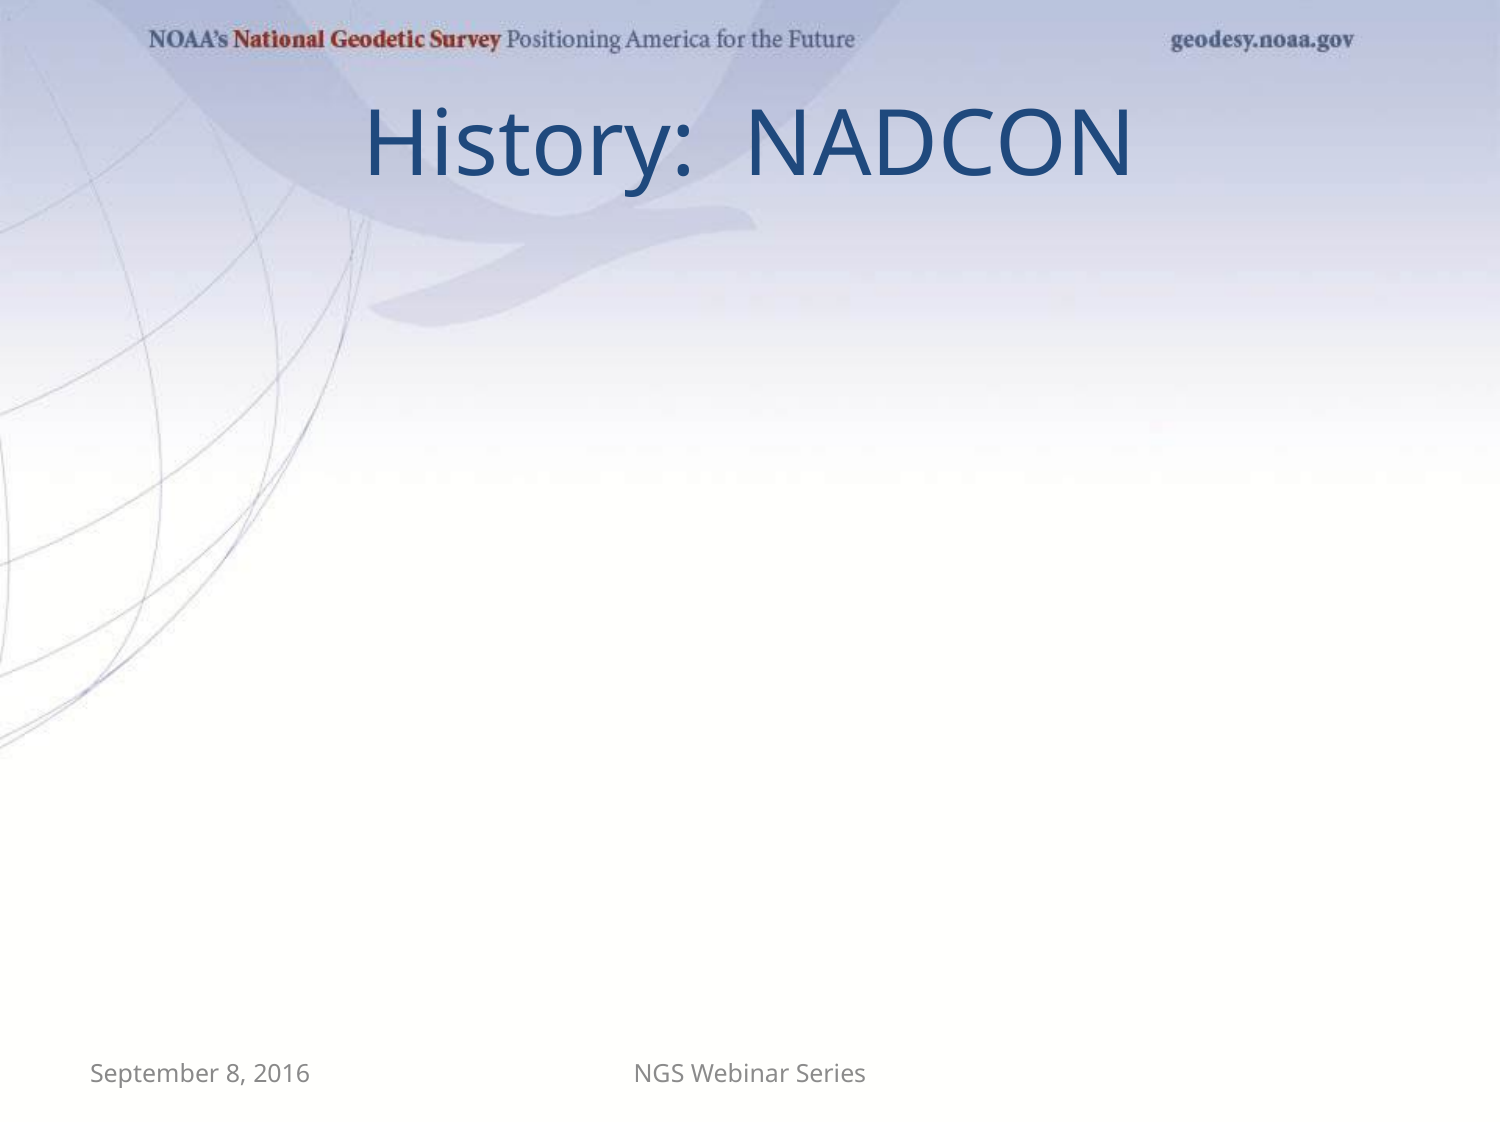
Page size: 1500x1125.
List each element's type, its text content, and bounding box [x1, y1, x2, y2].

footer NGS Webinar Series [512, 1042, 988, 1103]
title History: NADCON [75, 45, 1425, 233]
picture [0, 0, 1500, 1122]
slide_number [75, 1042, 425, 1103]
